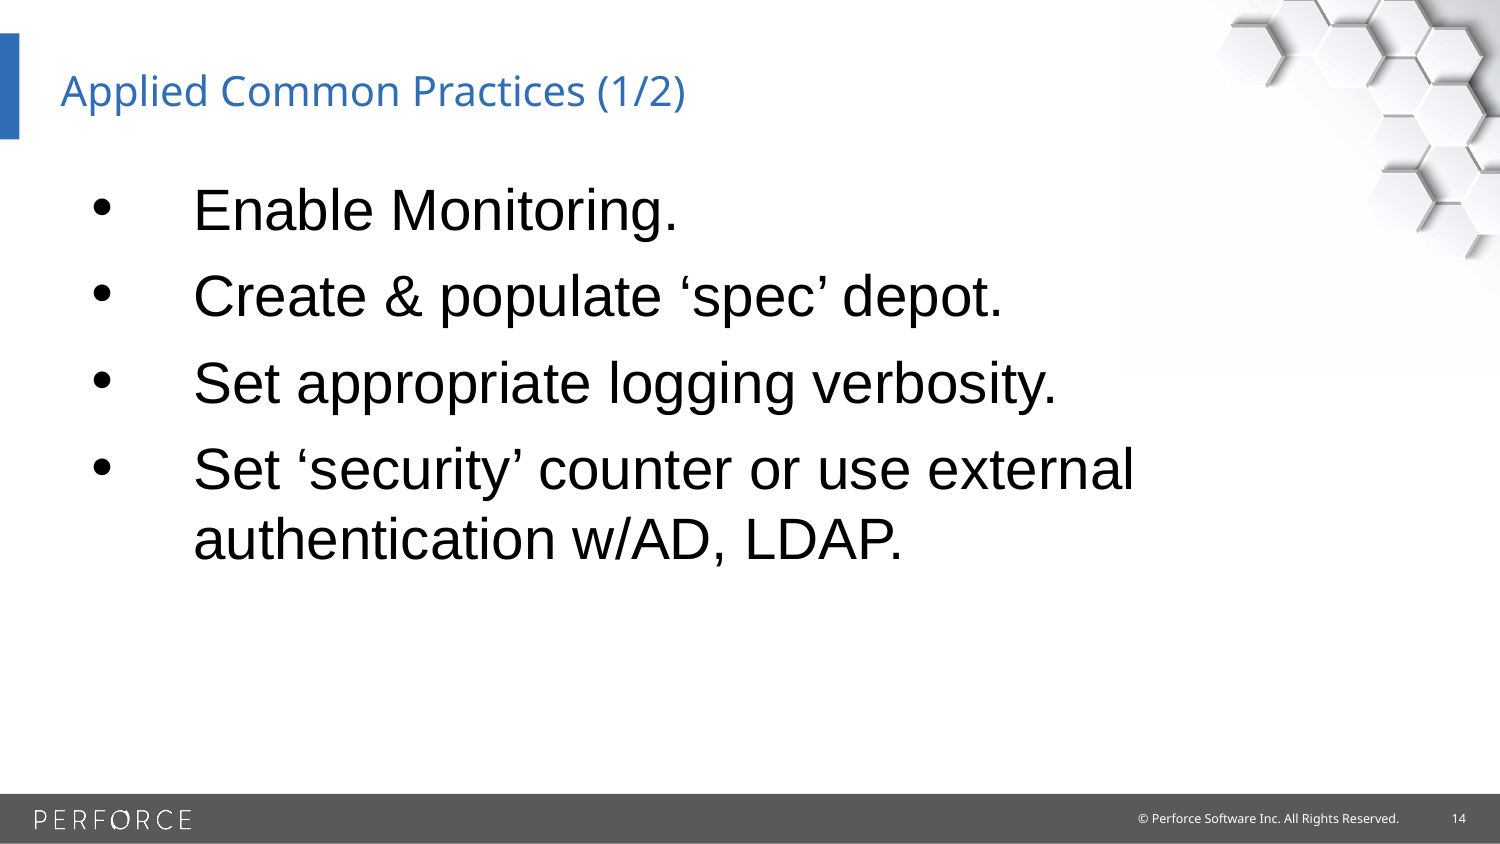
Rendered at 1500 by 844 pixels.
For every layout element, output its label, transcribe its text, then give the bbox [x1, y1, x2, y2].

text_box Enable Monitoring. Create & populate ‘spec’ depot. Set appropriate logging verbosity. Set ‘security’ counter or use external authentication w/AD, LDAP. [74, 163, 1425, 626]
picture [34, 808, 192, 831]
title Applied Common Practices (1/2) [60, 41, 1222, 132]
picture [1123, 0, 1500, 377]
